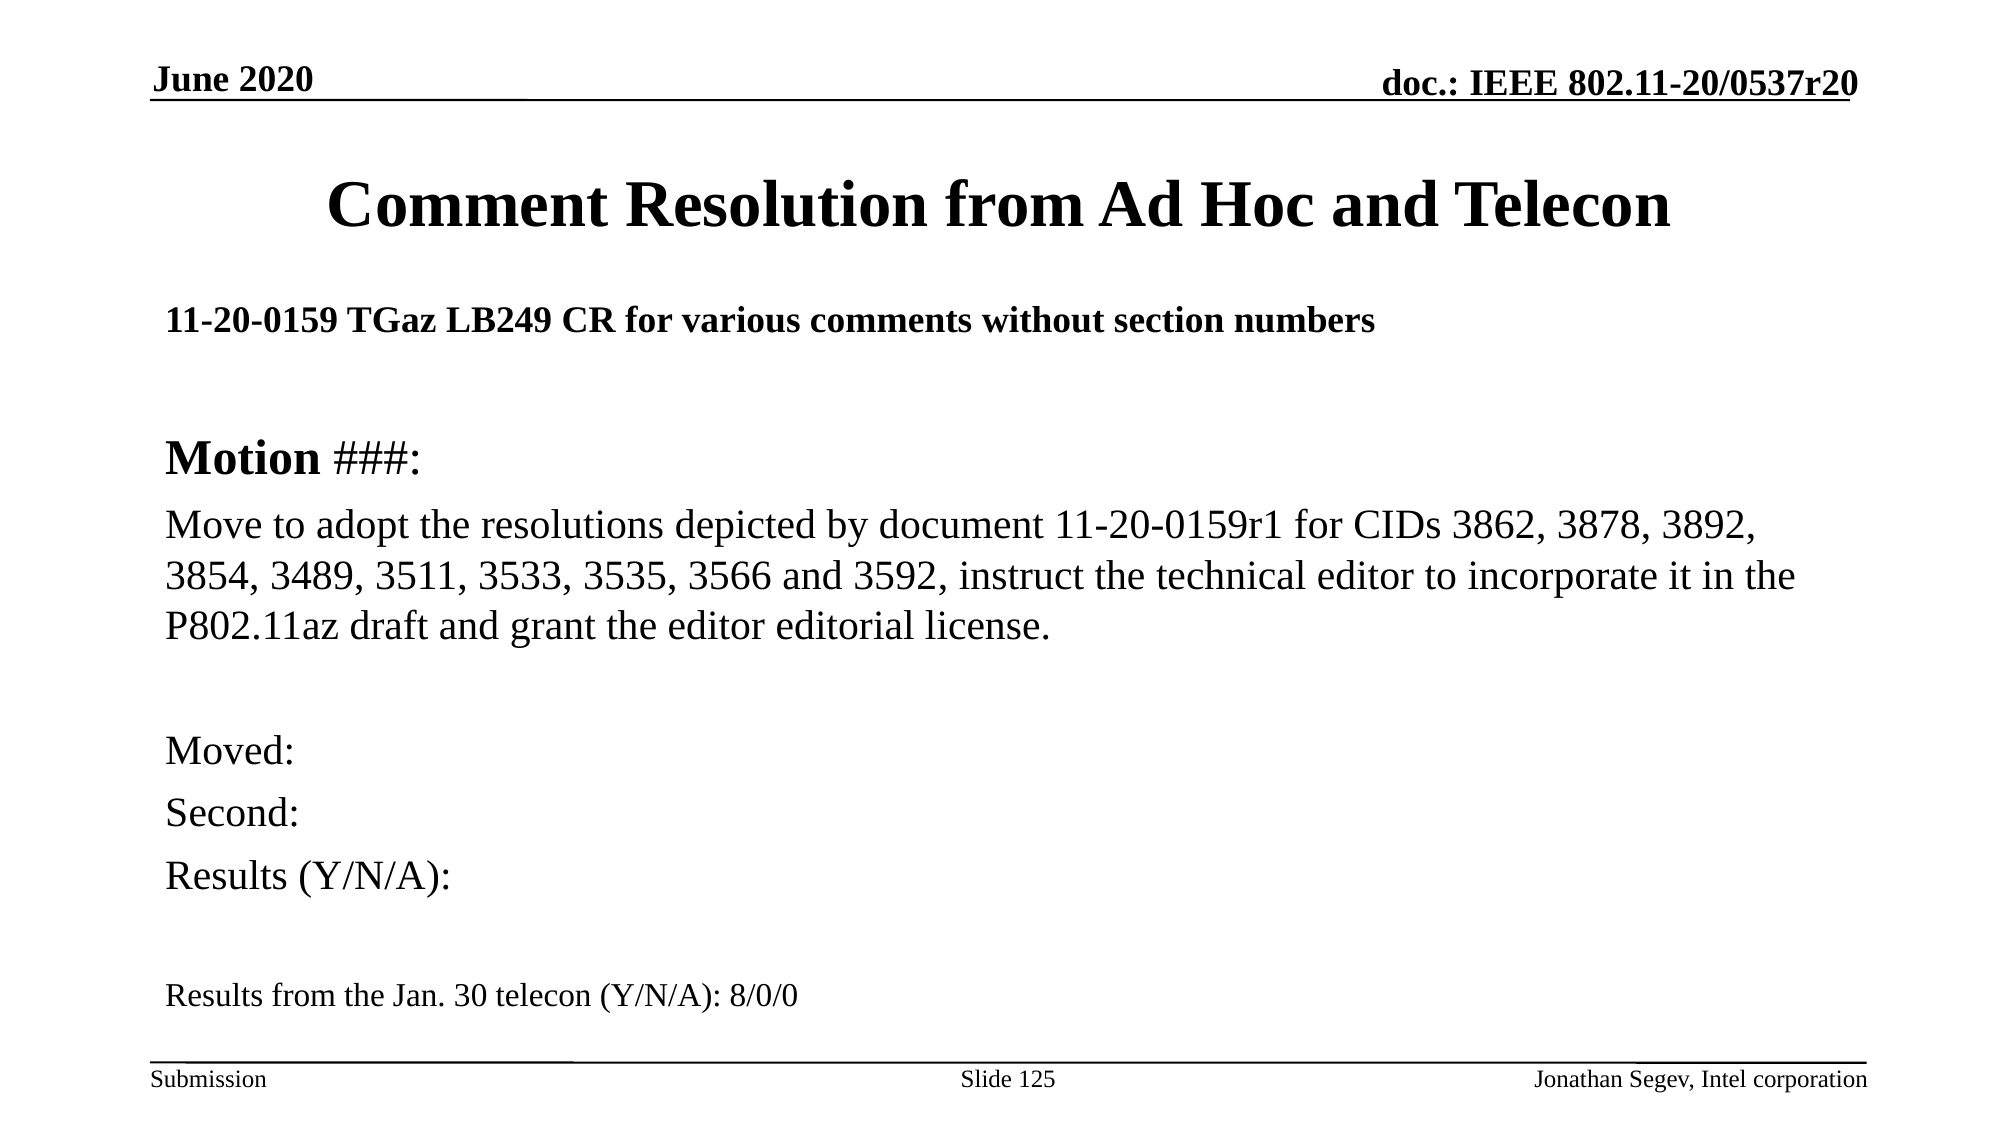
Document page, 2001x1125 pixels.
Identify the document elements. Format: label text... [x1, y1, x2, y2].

slide_number Slide 125 [950, 1061, 1067, 1123]
footer Jonathan Segev, Intel corporation [1171, 1061, 1869, 1093]
list 11-20-0159 TGaz LB249 CR for various comments without section numbers Motion ###: Move to adopt the resolutions depicted by document 11-20-0159r1 for CIDs 3862, 3878, 3892, 3854, 3489, 3511, 3533, 3535, 3566 and 3592, instruct the technical editor to incorporate it in the P802.11az draft and grant the editor editorial license. Moved: Second: Results (Y/N/A): Results from the Jan. 30 telecon (Y/N/A): 8/0/0 [149, 286, 1850, 1000]
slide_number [152, 54, 563, 100]
title Comment Resolution from Ad Hoc and Telecon [149, 112, 1850, 286]
